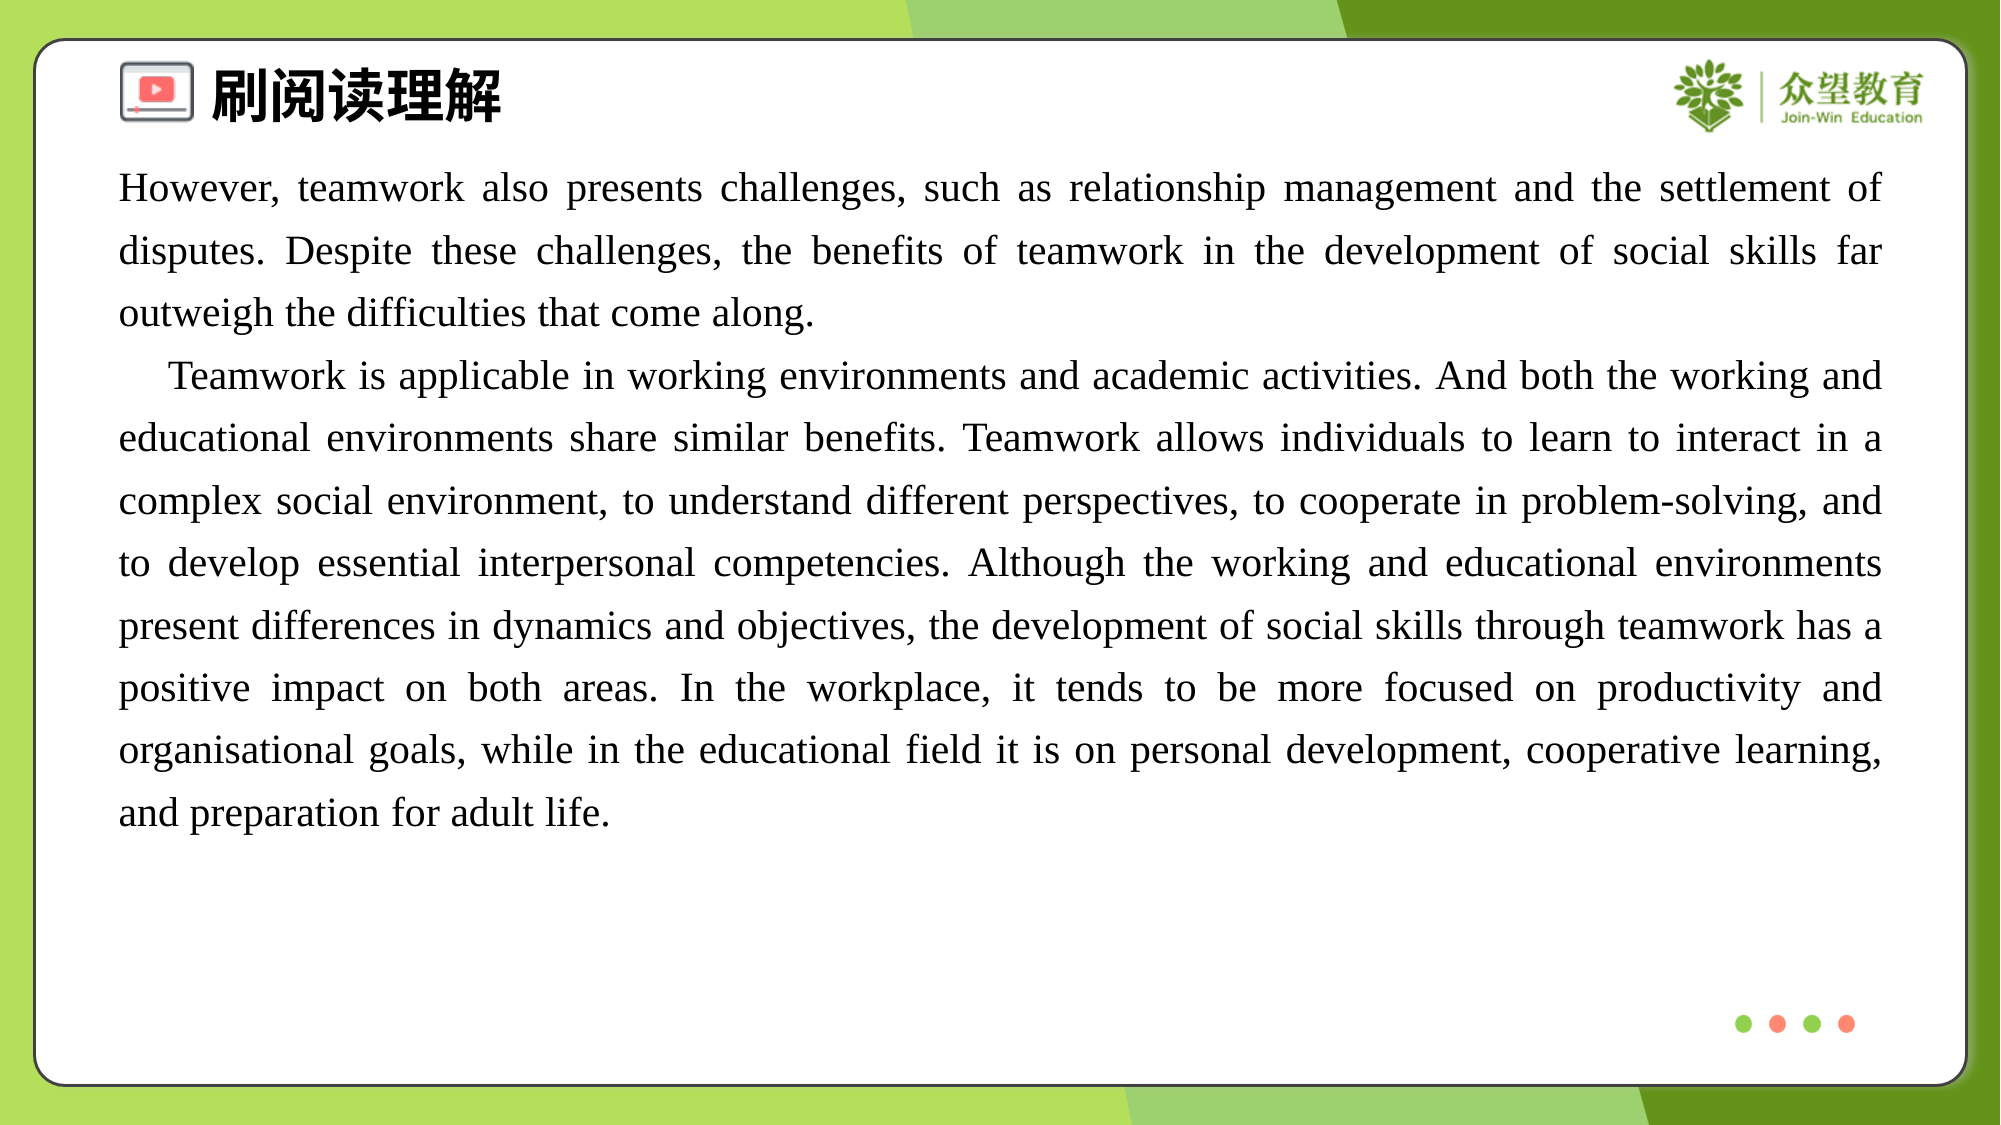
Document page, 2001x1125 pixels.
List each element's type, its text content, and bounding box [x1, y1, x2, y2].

picture [0, 0, 2000, 1125]
text_box However, teamwork also presents challenges, such as relationship management and the settlement of disputes. Despite these challenges, the benefits of teamwork in the development of social skills far outweigh the difficulties that come along. Teamwork is applicable in working environments and academic activities. And both the working and educational environments share similar benefits. Teamwork allows individuals to learn to interact in a complex social environment, to understand different perspectives, to cooperate in problem-solving, and to develop essential interpersonal competencies. Although the working and educational environments present differences in dynamics and objectives, the development of social skills through teamwork has a positive impact on both areas. In the workplace, it tends to be more focused on productivity and organisational goals, while in the educational field it is on personal development, cooperative learning, and preparation for adult life. [118, 147, 1883, 898]
